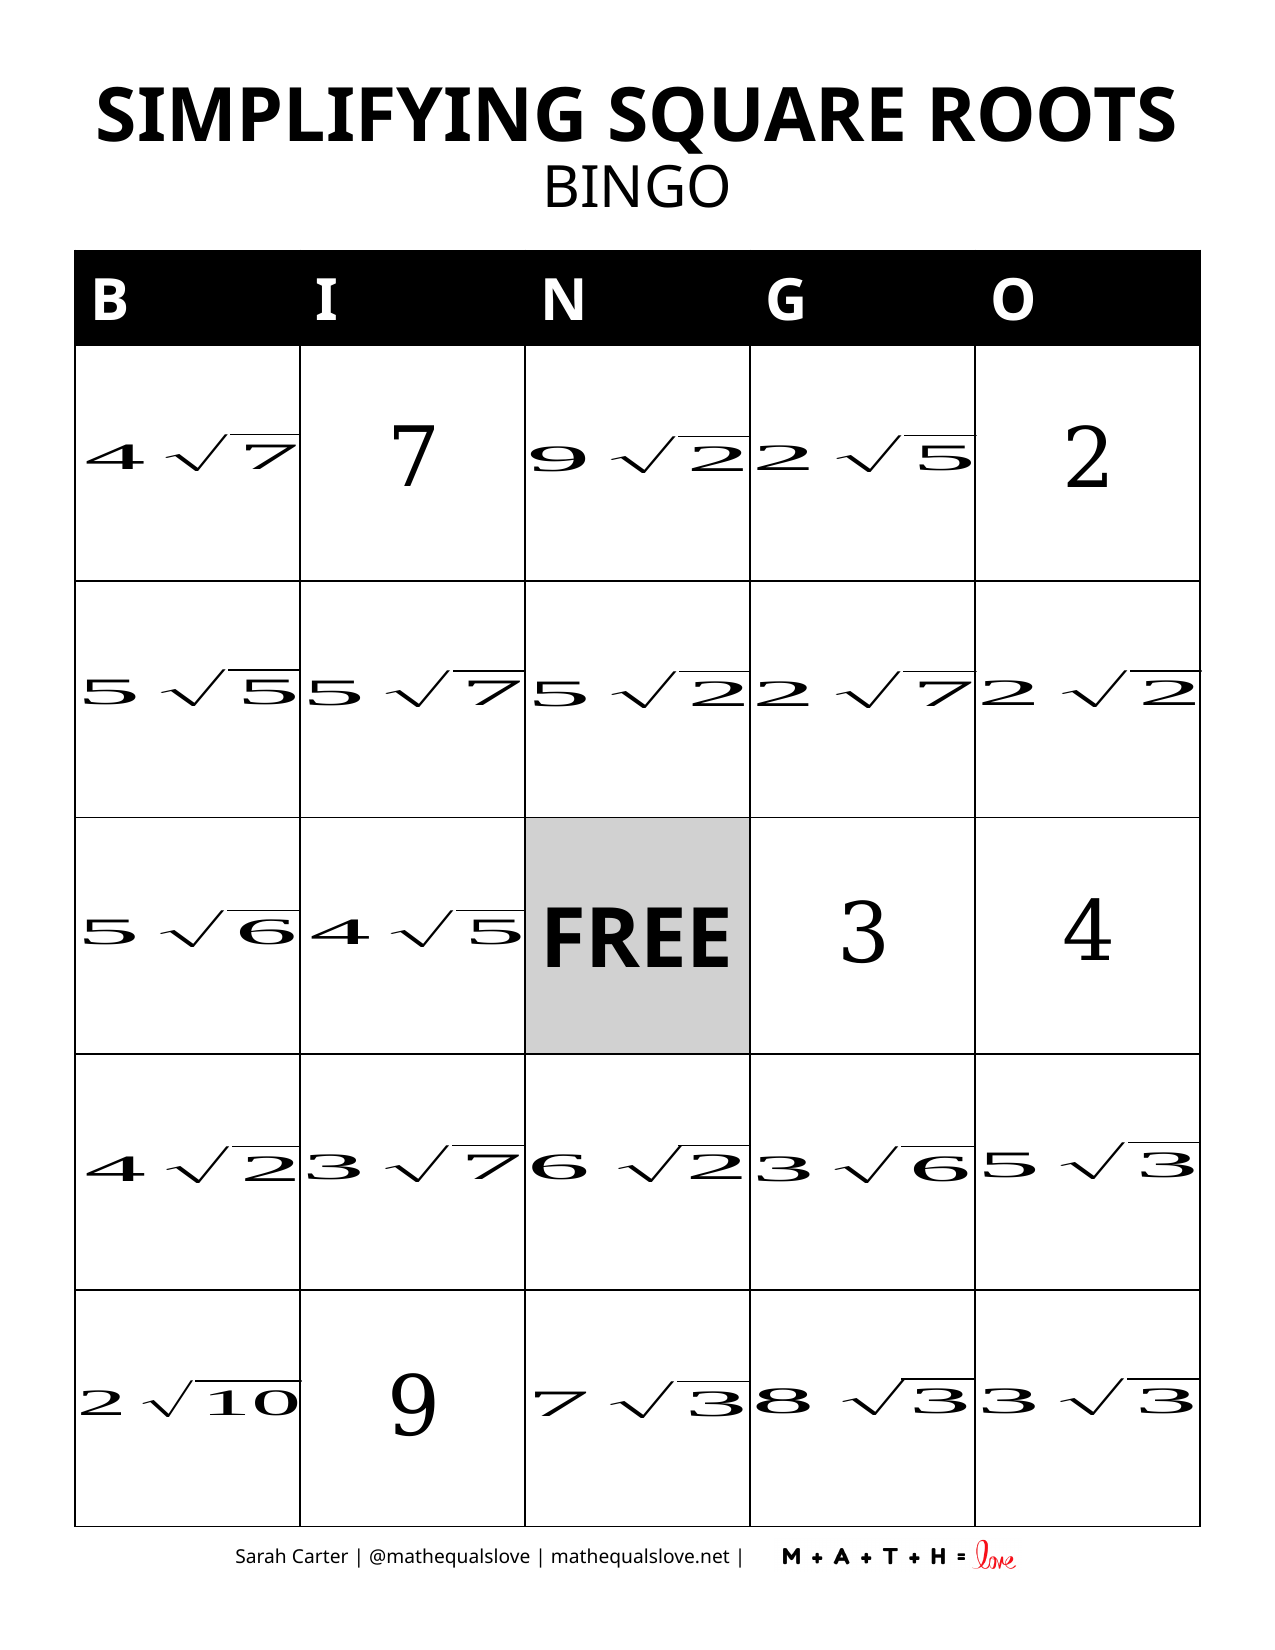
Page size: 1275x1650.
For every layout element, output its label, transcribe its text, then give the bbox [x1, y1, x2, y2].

table_cell [76, 346, 299, 580]
table_cell [751, 953, 974, 1053]
table_cell [301, 1055, 524, 1289]
table_cell [76, 1055, 299, 1289]
table_cell [301, 818, 524, 1053]
table_cell [301, 582, 524, 817]
text_box 9 [300, 1378, 528, 1426]
table_cell [301, 346, 524, 429]
table_cell [751, 818, 974, 905]
table_cell FREE [526, 818, 749, 1053]
table_cell [976, 818, 1199, 903]
table_cell [751, 346, 974, 580]
table_cell [301, 1291, 524, 1378]
table_cell [976, 1055, 1199, 1289]
table_cell [751, 582, 974, 817]
text_box 7 [300, 429, 528, 477]
table_header I [301, 251, 524, 344]
table_cell [751, 1291, 974, 1526]
table_cell [301, 1426, 524, 1526]
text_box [220, 1535, 1055, 1576]
table_cell [751, 1055, 974, 1289]
table_cell [526, 582, 749, 817]
text_box BINGO [74, 165, 1200, 226]
table_cell [976, 582, 1199, 817]
table_header B [76, 251, 299, 344]
table_cell [976, 1291, 1199, 1526]
table_cell [976, 478, 1199, 580]
table_cell [76, 818, 299, 1053]
text_box 3 [750, 905, 978, 953]
text_box 2 [975, 430, 1203, 478]
table_cell [76, 582, 299, 817]
table_cell [526, 1055, 749, 1289]
table_header O [976, 251, 1199, 344]
table_cell [76, 1291, 299, 1526]
table_cell [526, 1291, 749, 1526]
table_cell [976, 951, 1199, 1053]
table_header G [751, 251, 974, 344]
text_box 4 [975, 903, 1203, 951]
text_box SIMPLIFYING SQUARE ROOTS [74, 59, 1200, 165]
table_cell [976, 346, 1199, 430]
table_cell [526, 346, 749, 580]
table_header N [526, 251, 749, 344]
table_cell [301, 477, 524, 580]
